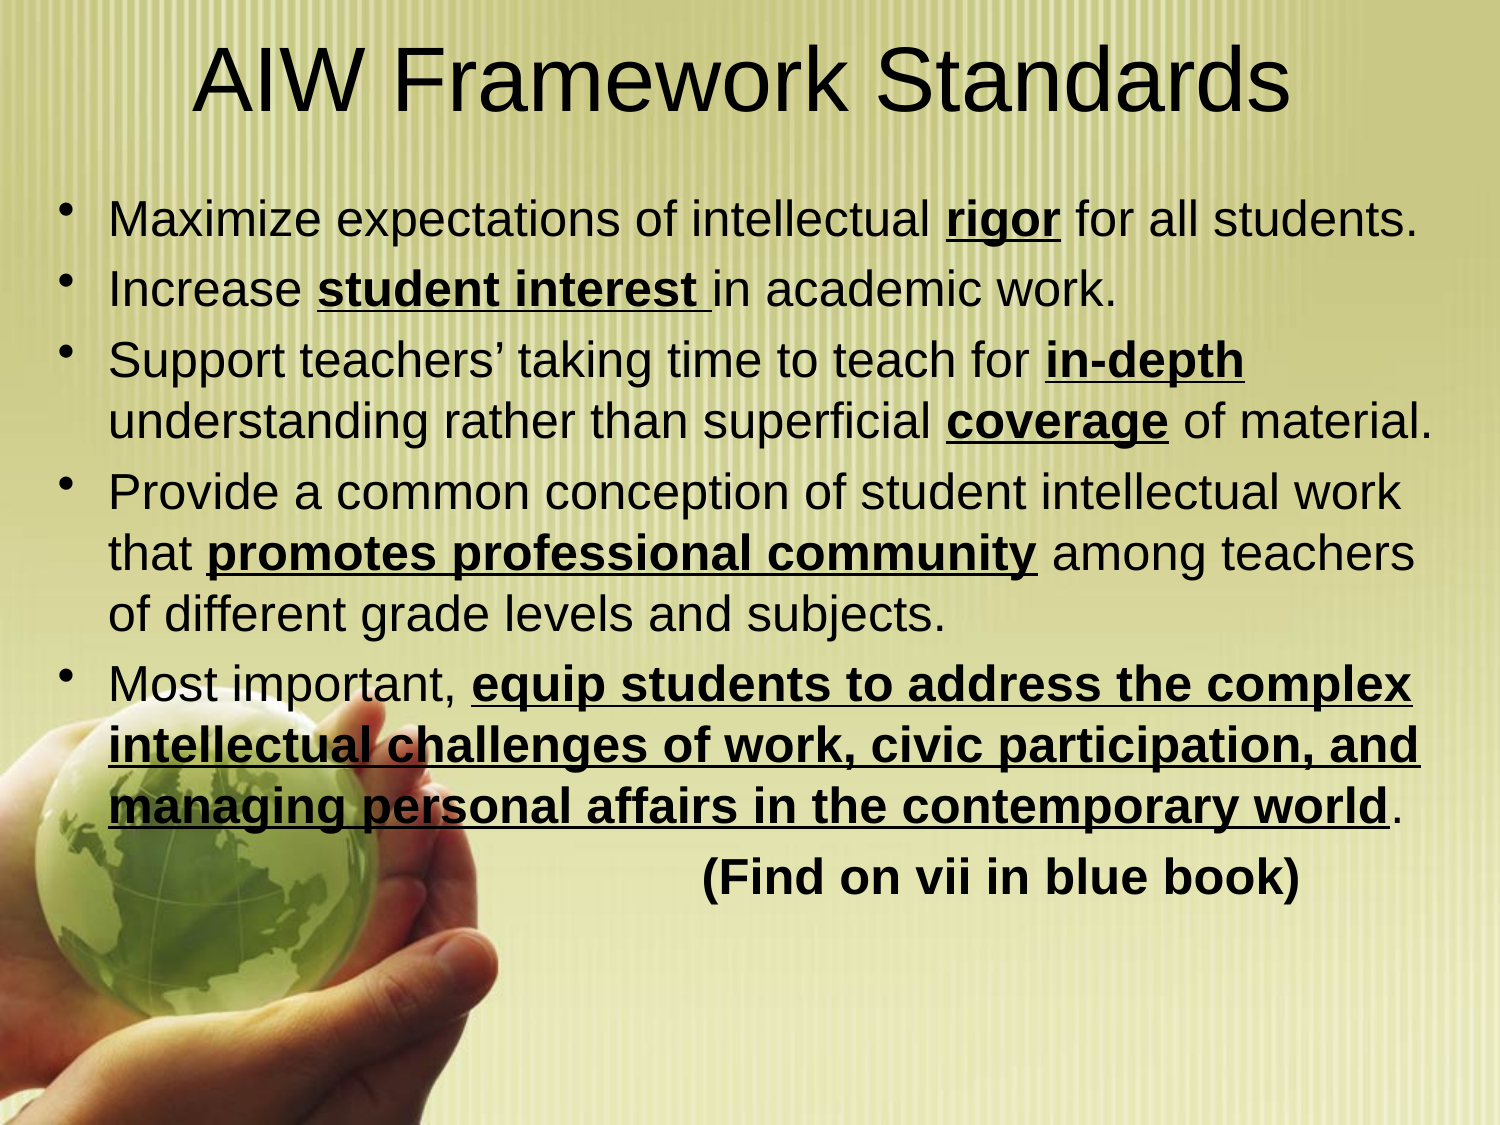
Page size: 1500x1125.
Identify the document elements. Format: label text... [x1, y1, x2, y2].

title AIW Framework Standards [127, 0, 1359, 151]
picture [0, 0, 1500, 1125]
list Maximize expectations of intellectual rigor for all students. Increase student interest in academic work. Support teachers’ taking time to teach for in-depth understanding rather than superficial coverage of material. Provide a common conception of student intellectual work that promotes professional community among teachers of different grade levels and subjects. Most important, equip students to address the complex intellectual challenges of work, civic participation, and managing personal affairs in the contemporary world. (Find on vii in blue book) [42, 177, 1466, 1076]
